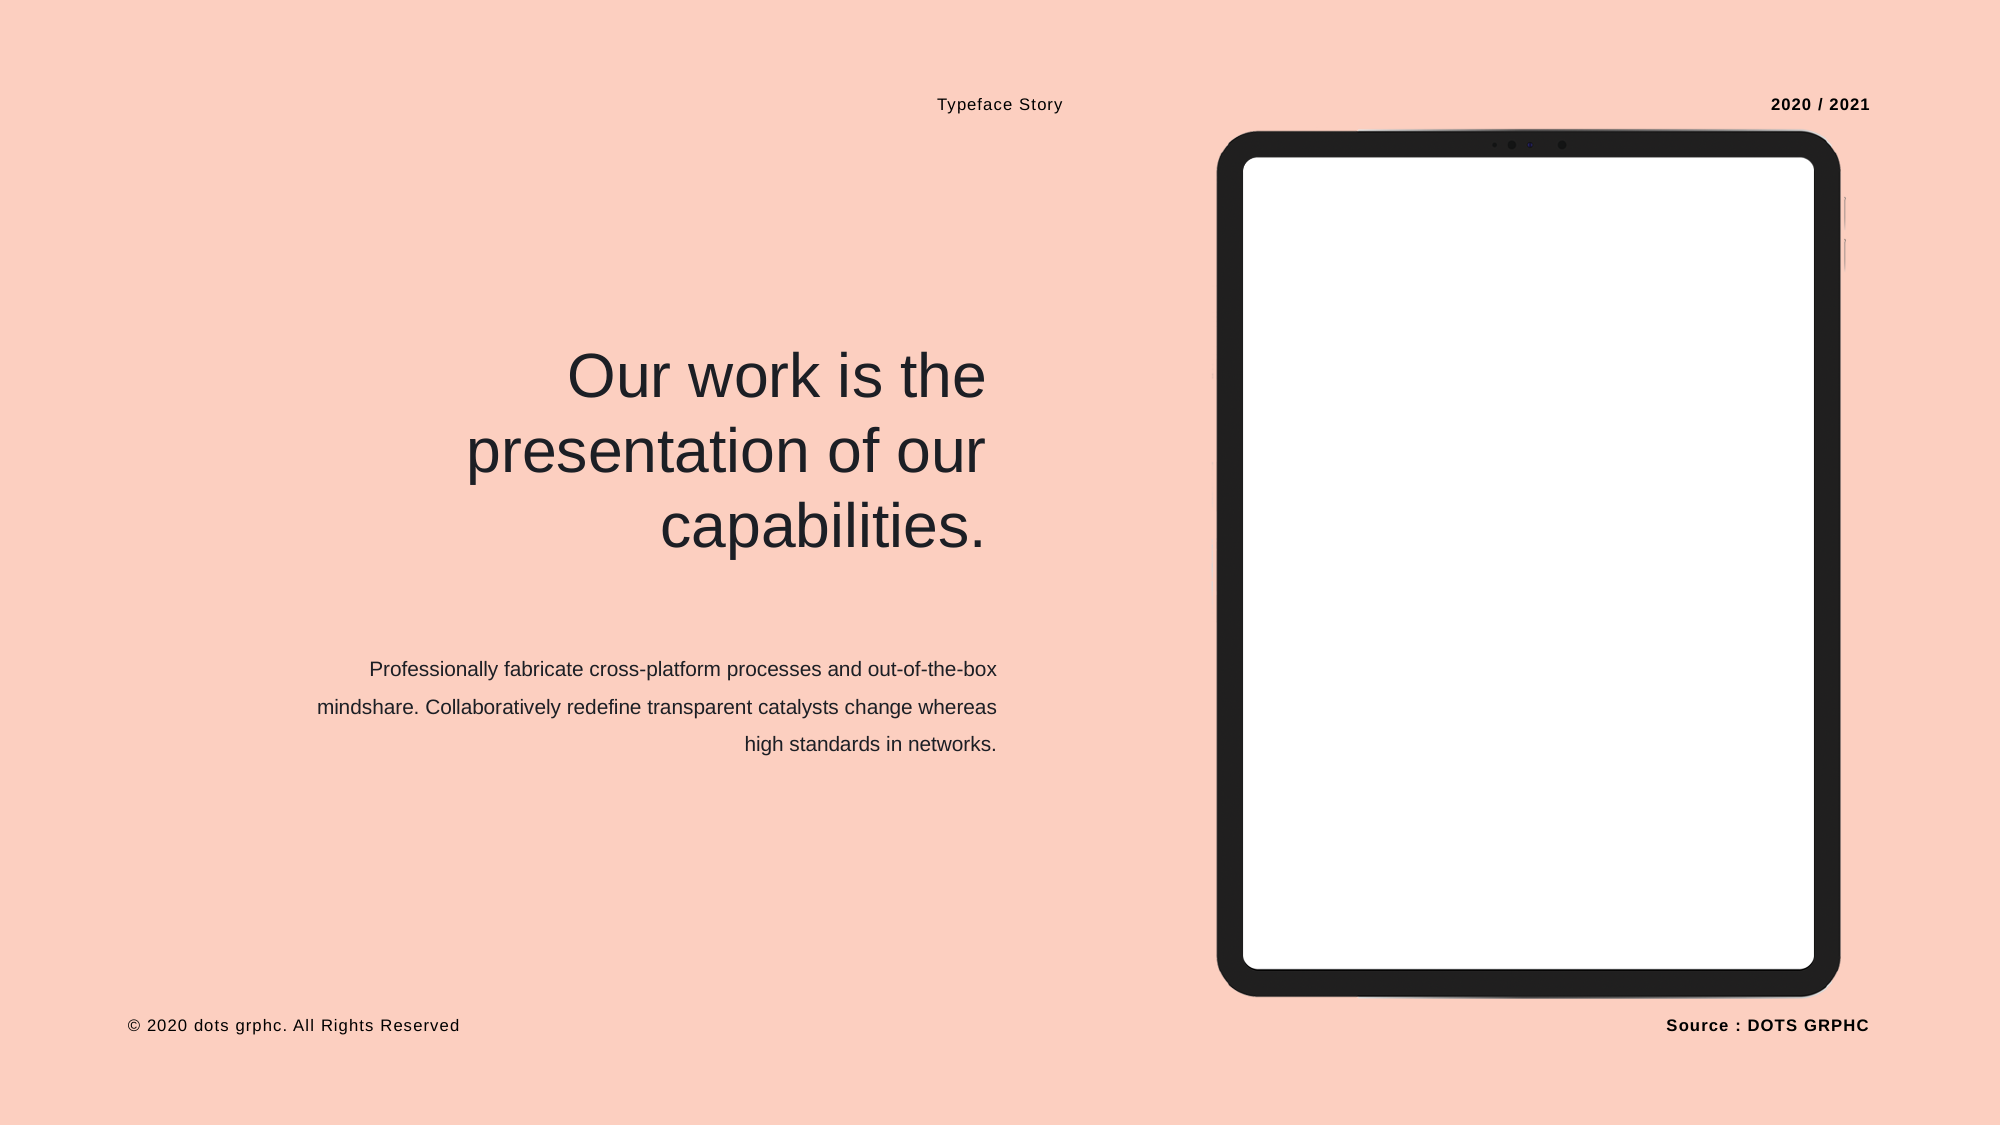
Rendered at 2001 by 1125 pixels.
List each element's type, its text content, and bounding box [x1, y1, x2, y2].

text_box Source : DOTS GRPHC [1538, 1007, 1884, 1042]
text_box © 2020 dots grphc. All Rights Reserved [113, 1007, 490, 1043]
text_box 2020 / 2021 [1688, 86, 1885, 122]
picture [591, 36, 2001, 1089]
text_box Our work is the presentation of our capabilities. [466, 335, 988, 561]
text_box Typeface Story [881, 86, 1119, 122]
text_box Professionally fabricate cross-platform processes and out-of-the-box mindshare. Collaboratively redefine transparent catalysts change whereas high standards in networks. [316, 643, 998, 756]
